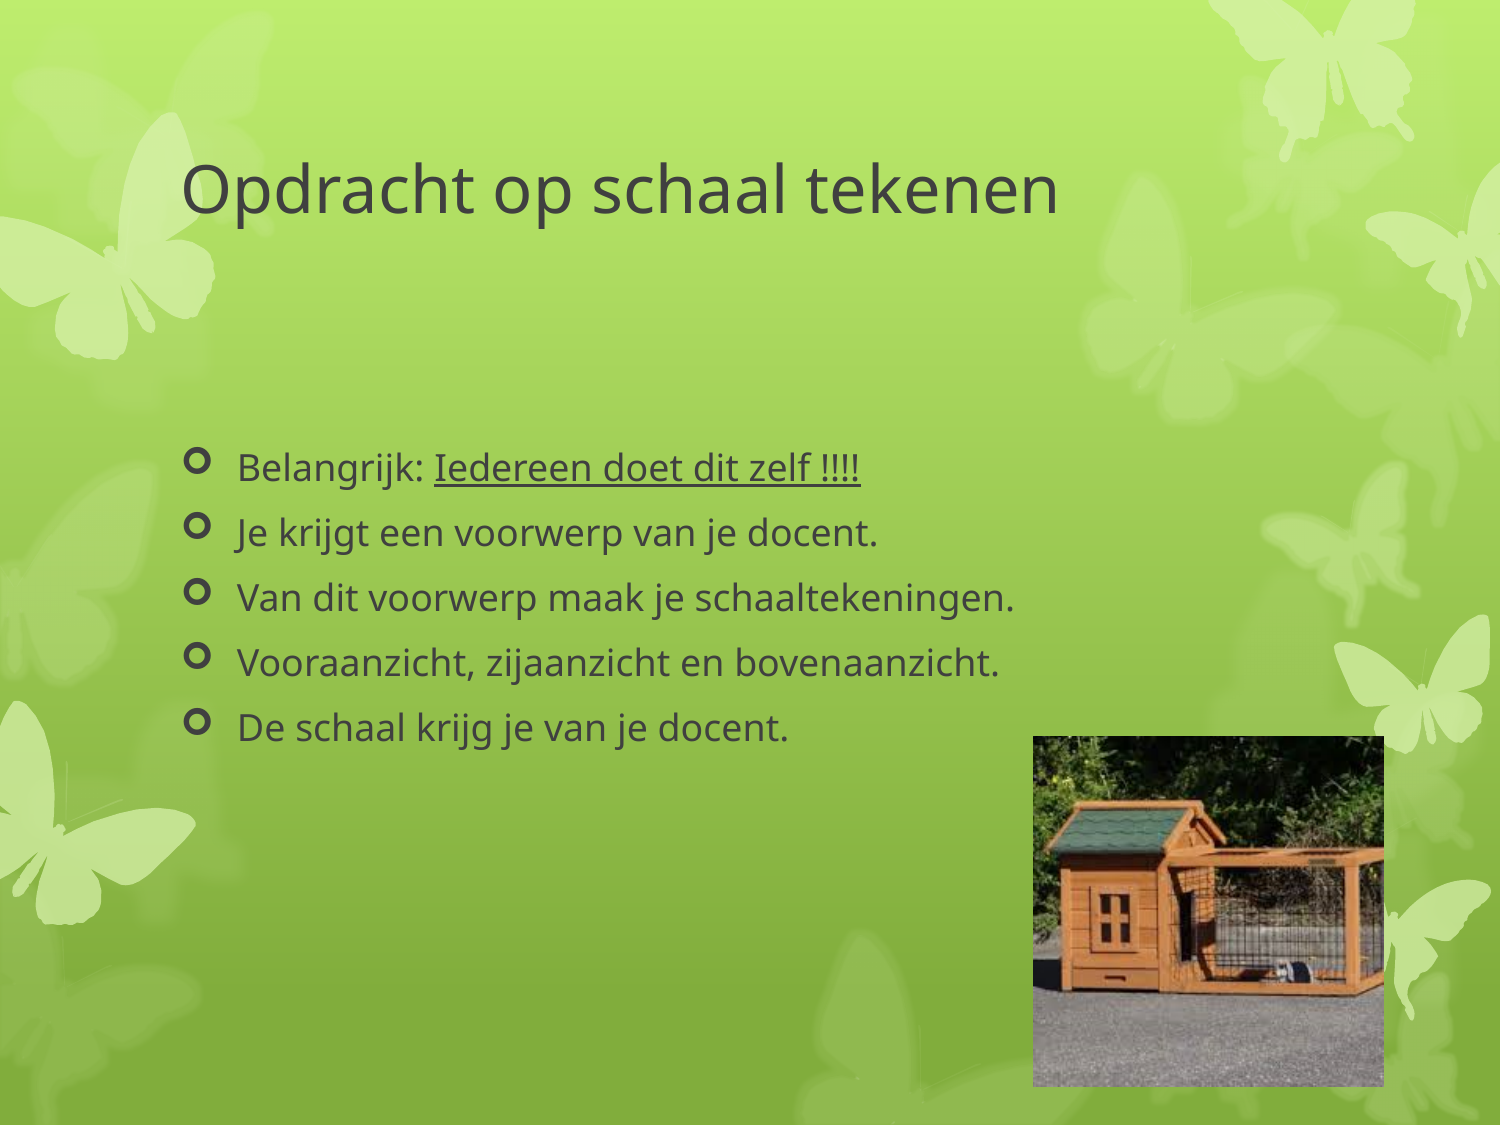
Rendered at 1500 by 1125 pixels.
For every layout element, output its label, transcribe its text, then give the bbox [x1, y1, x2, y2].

picture [1032, 736, 1385, 1088]
list Belangrijk: Iedereen doet dit zelf !!!! Je krijgt een voorwerp van je docent. Van dit voorwerp maak je schaaltekeningen. Vooraanzicht, zijaanzicht en bovenaanzicht. De schaal krijg je van je docent. [165, 296, 1335, 962]
title Opdracht op schaal tekenen [165, 110, 1335, 263]
